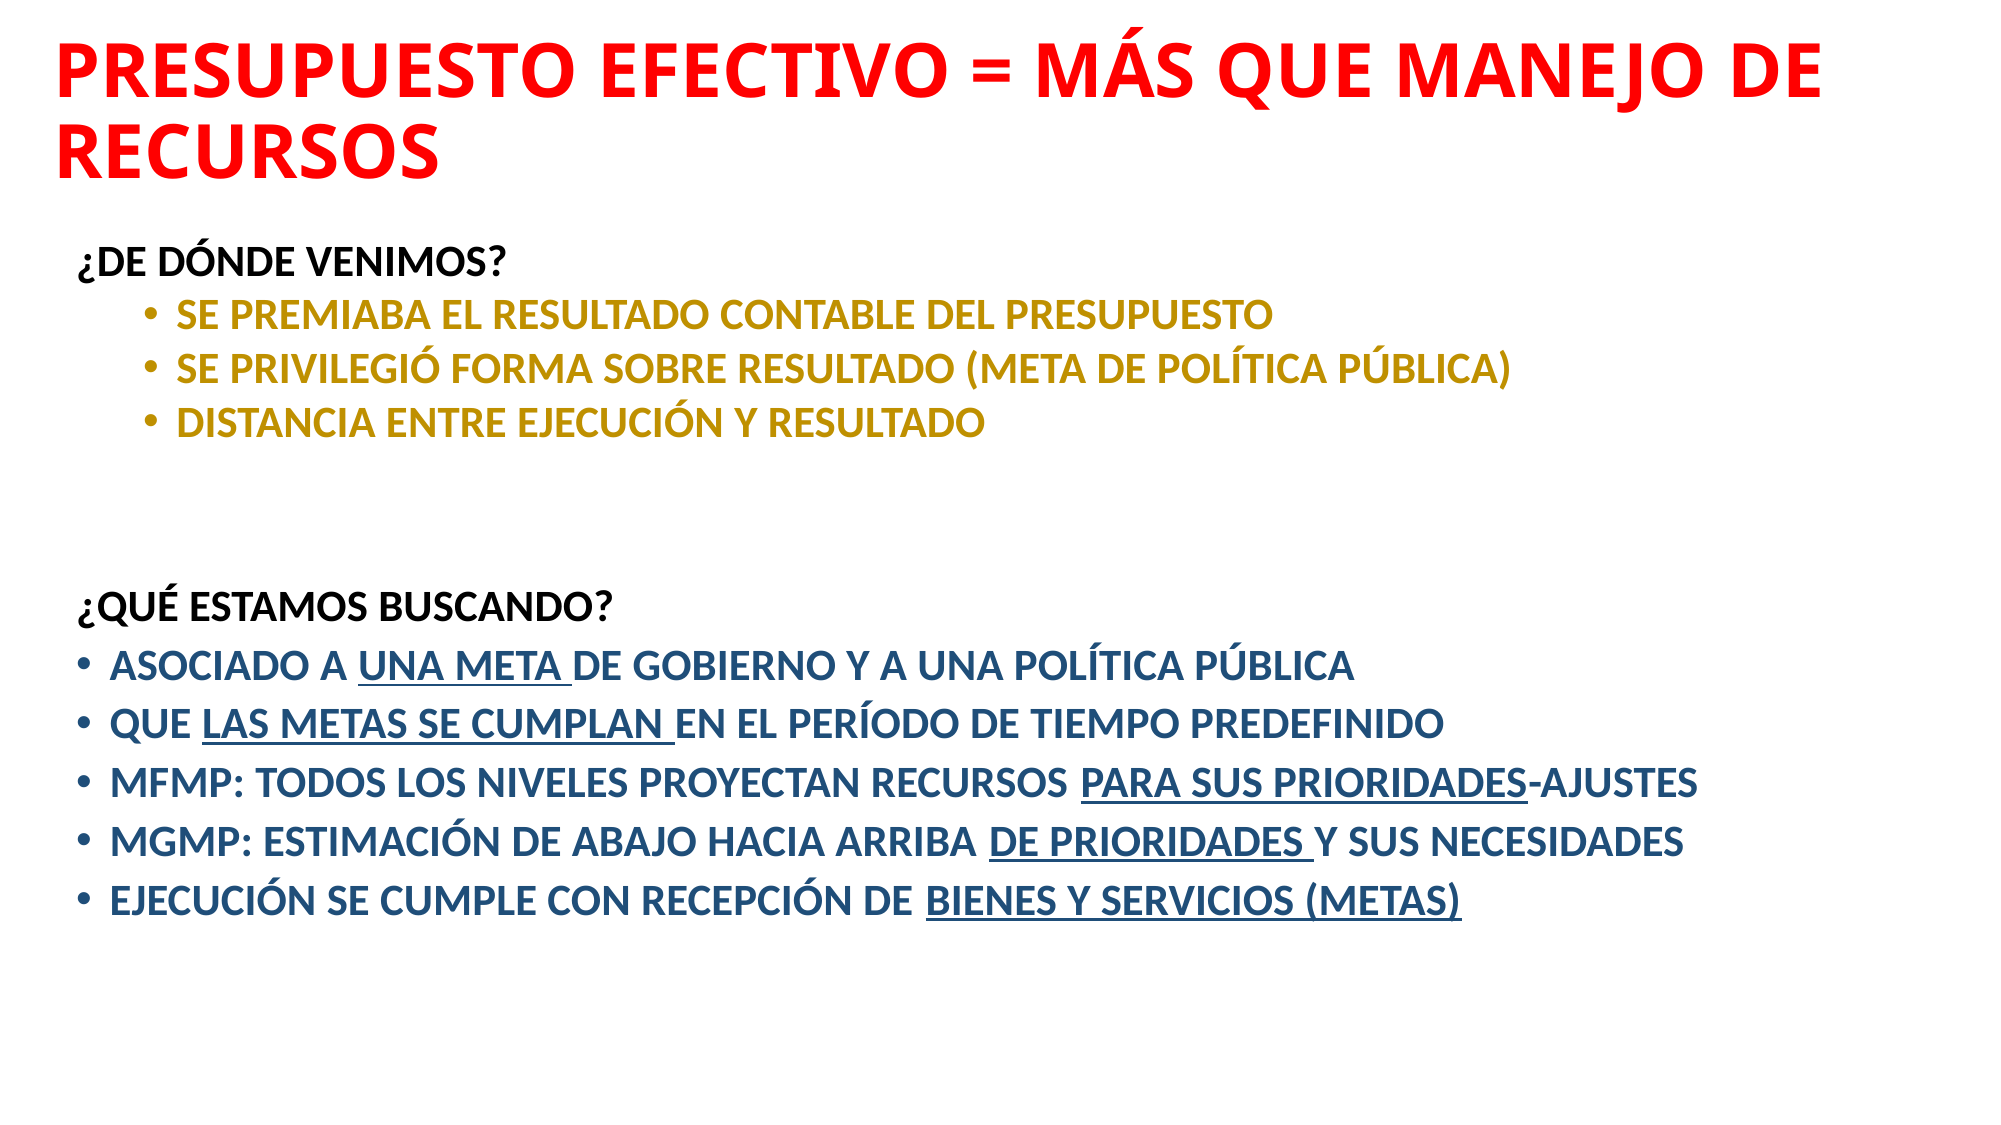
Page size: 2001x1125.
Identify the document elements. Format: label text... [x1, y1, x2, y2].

list ¿DE DÓNDE VENIMOS? SE PREMIABA EL RESULTADO CONTABLE DEL PRESUPUESTO SE PRIVILEGIÓ FORMA SOBRE RESULTADO (META DE POLÍTICA PÚBLICA) DISTANCIA ENTRE EJECUCIÓN Y RESULTADO ¿QUÉ ESTAMOS BUSCANDO? ASOCIADO A UNA META DE GOBIERNO Y A UNA POLÍTICA PÚBLICA QUE LAS METAS SE CUMPLAN EN EL PERÍODO DE TIEMPO PREDEFINIDO MFMP: TODOS LOS NIVELES PROYECTAN RECURSOS PARA SUS PRIORIDADES-AJUSTES MGMP: ESTIMACIÓN DE ABAJO HACIA ARRIBA DE PRIORIDADES Y SUS NECESIDADES EJECUCIÓN SE CUMPLE CON RECEPCIÓN DE BIENES Y SERVICIOS (METAS) [61, 185, 1929, 1050]
title PRESUPUESTO EFECTIVO = MÁS QUE MANEJO DE RECURSOS [38, 59, 1863, 167]
